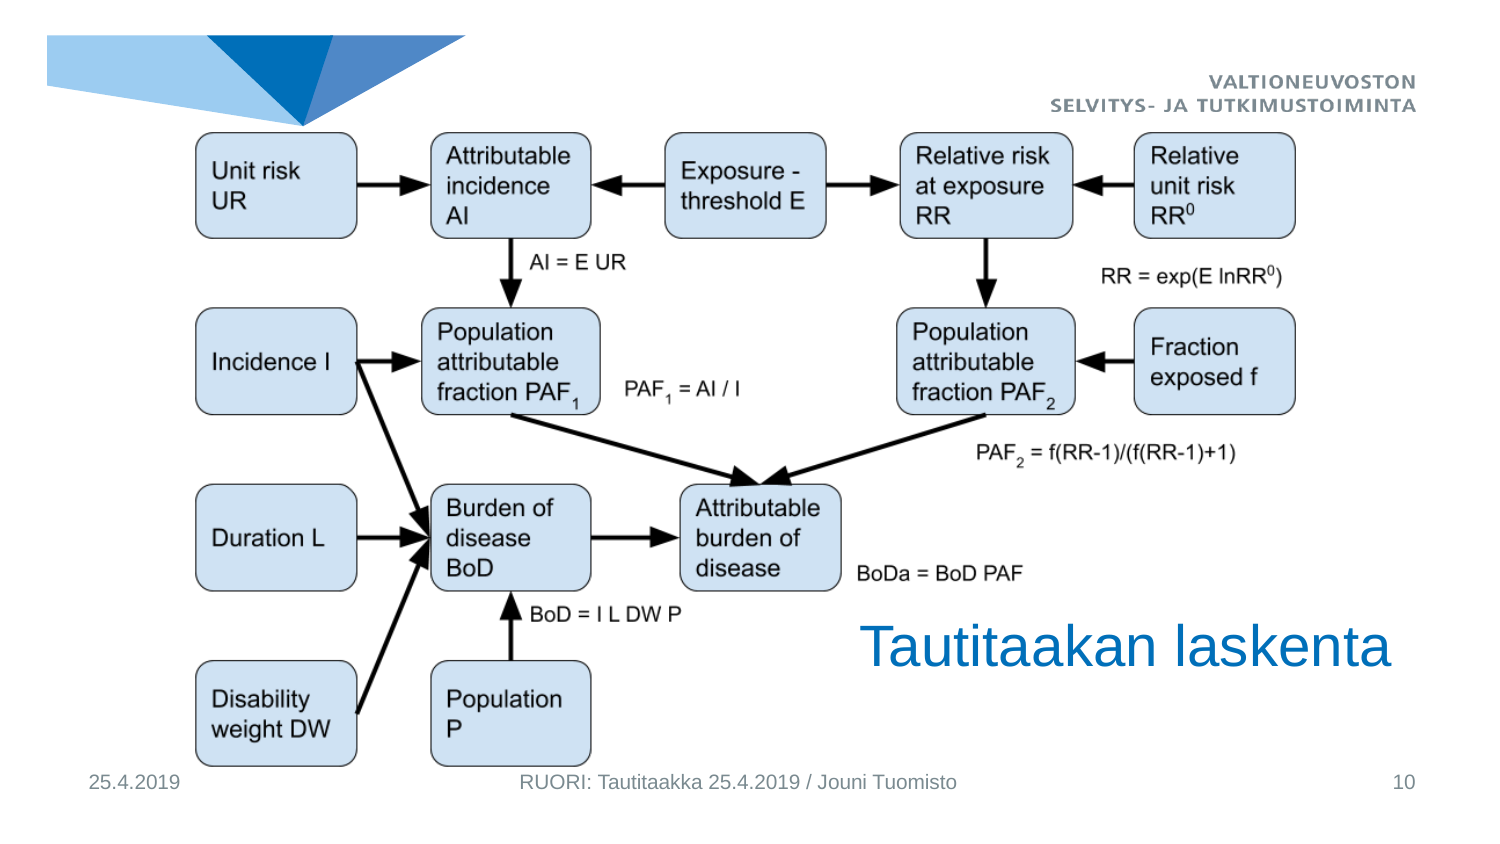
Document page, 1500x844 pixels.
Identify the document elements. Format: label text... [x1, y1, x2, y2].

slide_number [88, 767, 165, 796]
slide_number 10 [1352, 767, 1416, 796]
title Tautitaakan laskenta [1344, 551, 1475, 741]
picture [170, 75, 1416, 797]
